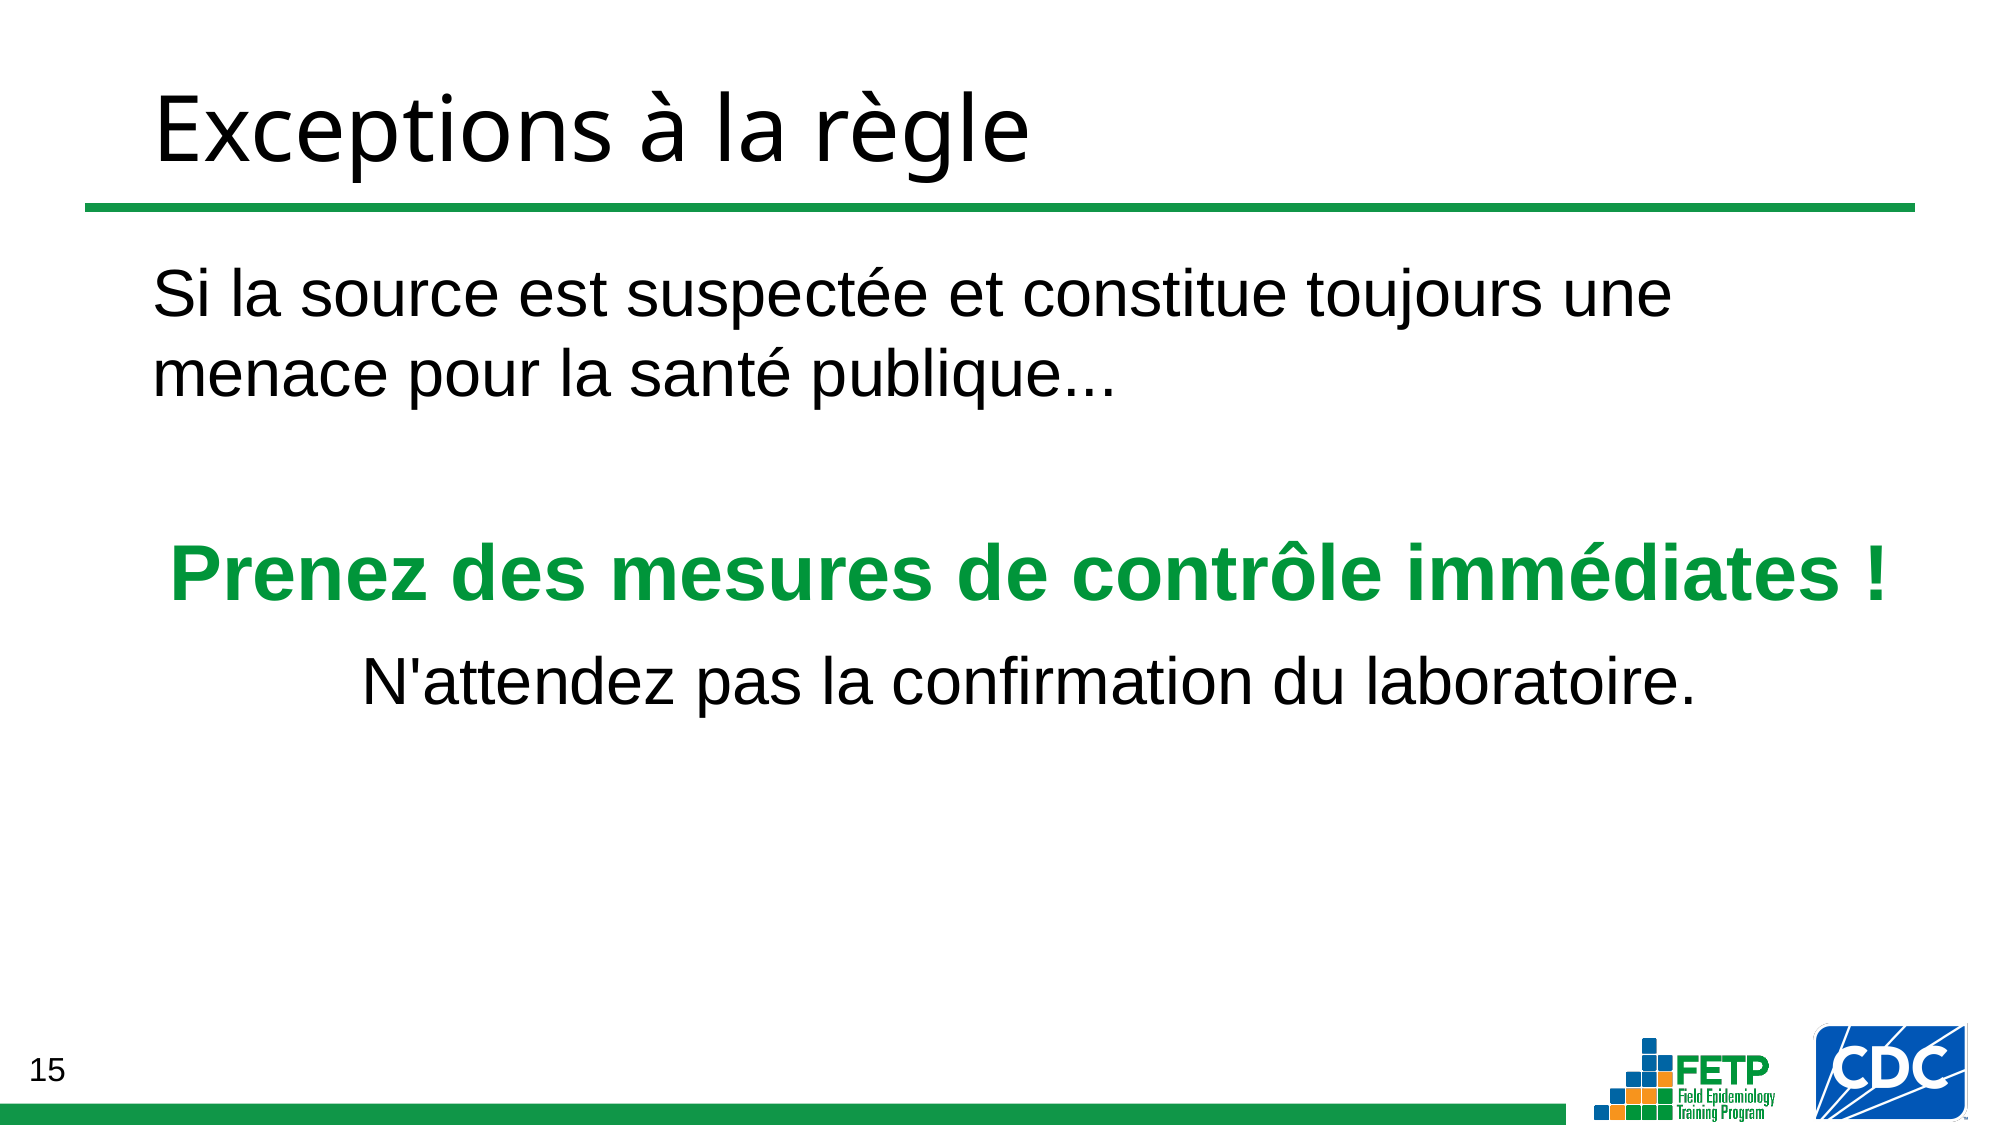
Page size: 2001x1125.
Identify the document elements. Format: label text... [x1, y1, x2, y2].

text_box Exceptions à la règle [137, 75, 1863, 207]
list Si la source est suspectée et constitue toujours une menace pour la santé publique... Prenez des mesures de contrôle immédiates ! N'attendez pas la confirmation du laboratoire. [137, 242, 1924, 1004]
picture [1813, 1023, 1968, 1122]
picture [1594, 1038, 1775, 1122]
